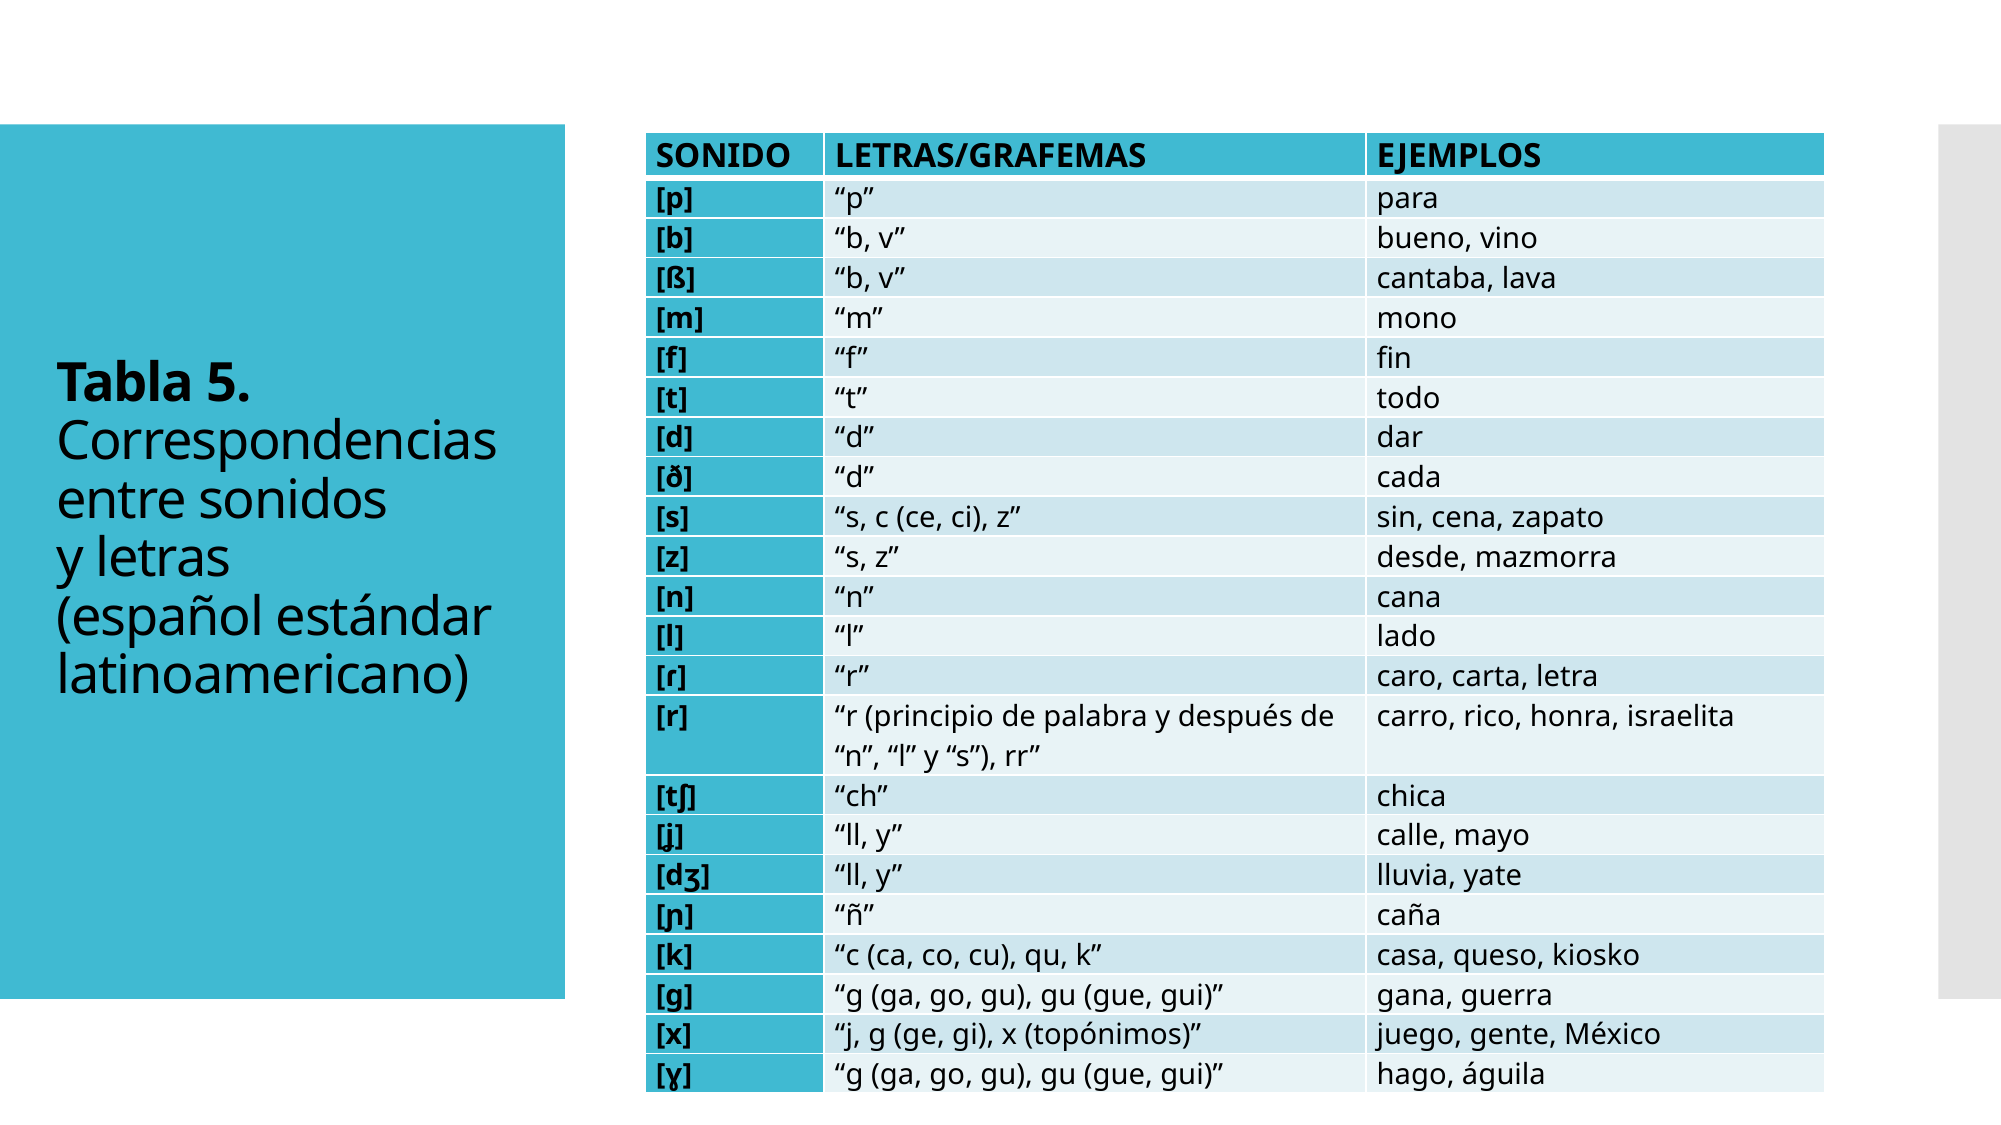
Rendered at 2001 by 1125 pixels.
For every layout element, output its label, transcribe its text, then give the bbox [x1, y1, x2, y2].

table_cell chica [1367, 776, 1824, 814]
table_cell “t” [825, 378, 1365, 416]
table_cell [b] [646, 219, 823, 257]
table_cell “r” [825, 656, 1365, 694]
table_cell carro, rico, honra, israelita [1367, 696, 1824, 774]
table_cell [tʃ] [646, 776, 823, 814]
table_cell [ɾ] [646, 656, 823, 694]
table_cell “r (principio de palabra y después de “n”, “l” y “s”), rr” [825, 696, 1365, 774]
table_cell [t] [646, 378, 823, 416]
table_cell [ɲ] [646, 895, 823, 933]
table_cell “l” [825, 617, 1365, 655]
table_cell caña [1367, 895, 1824, 933]
table_cell cada [1367, 457, 1824, 495]
table_cell calle, mayo [1367, 815, 1824, 854]
table_cell lluvia, yate [1367, 855, 1824, 893]
table_cell [z] [646, 537, 823, 575]
table_cell hago, águila [1367, 1054, 1824, 1092]
table_cell “b, v” [825, 258, 1365, 296]
table_cell fin [1367, 338, 1824, 376]
table_cell [x] [646, 1015, 823, 1053]
table_cell cantaba, lava [1367, 258, 1824, 296]
table_cell “ll, y” [825, 815, 1365, 854]
table_cell [k] [646, 935, 823, 973]
table_cell “g (ga, go, gu), gu (gue, gui)” [825, 1054, 1365, 1092]
table_cell [ɣ] [646, 1054, 823, 1092]
table_cell “c (ca, co, cu), qu, k” [825, 935, 1365, 973]
table_cell “j, g (ge, gi), x (topónimos)” [825, 1015, 1365, 1053]
table_cell [ß] [646, 258, 823, 296]
table_cell [s] [646, 497, 823, 535]
table_cell “f” [825, 338, 1365, 376]
table_cell “s, z” [825, 537, 1365, 575]
table_cell “n” [825, 577, 1365, 615]
table_cell [ð] [646, 457, 823, 495]
table_header letras/grafemas [825, 133, 1365, 175]
table_cell [dʒ] [646, 855, 823, 893]
table_cell [g] [646, 975, 823, 1013]
table_cell caro, carta, letra [1367, 656, 1824, 694]
table_cell [m] [646, 298, 823, 336]
table_cell gana, guerra [1367, 975, 1824, 1013]
table_cell desde, mazmorra [1367, 537, 1824, 575]
table_cell “b, v” [825, 219, 1365, 257]
table_cell lado [1367, 617, 1824, 655]
table_cell “d” [825, 457, 1365, 495]
table_cell sin, cena, zapato [1367, 497, 1824, 535]
table_cell [ʝ] [646, 815, 823, 854]
table_cell “m” [825, 298, 1365, 336]
title Tabla 5. Correspondencias entre sonidos y letras (español estándar latinoamericano) [41, 185, 525, 940]
table_cell “ll, y” [825, 855, 1365, 893]
table_cell juego, gente, México [1367, 1015, 1824, 1053]
table_cell cana [1367, 577, 1824, 615]
table_cell para [1367, 181, 1824, 217]
table_cell [l] [646, 617, 823, 655]
table_cell dar [1367, 418, 1824, 456]
table_header sonido [646, 133, 823, 175]
table_cell casa, queso, kiosko [1367, 935, 1824, 973]
table_cell “d” [825, 418, 1365, 456]
table_cell “s, c (ce, ci), z” [825, 497, 1365, 535]
table_header ejemplos [1367, 133, 1824, 175]
table_cell todo [1367, 378, 1824, 416]
table_cell [f] [646, 338, 823, 376]
table_cell [r] [646, 696, 823, 774]
table_cell [p] [646, 181, 823, 217]
table_cell mono [1367, 298, 1824, 336]
table_cell bueno, vino [1367, 219, 1824, 257]
table_cell [d] [646, 418, 823, 456]
table_cell “g (ga, go, gu), gu (gue, gui)” [825, 975, 1365, 1013]
table_cell “ch” [825, 776, 1365, 814]
table_cell “p” [825, 181, 1365, 217]
table_cell [n] [646, 577, 823, 615]
table_cell “ñ” [825, 895, 1365, 933]
